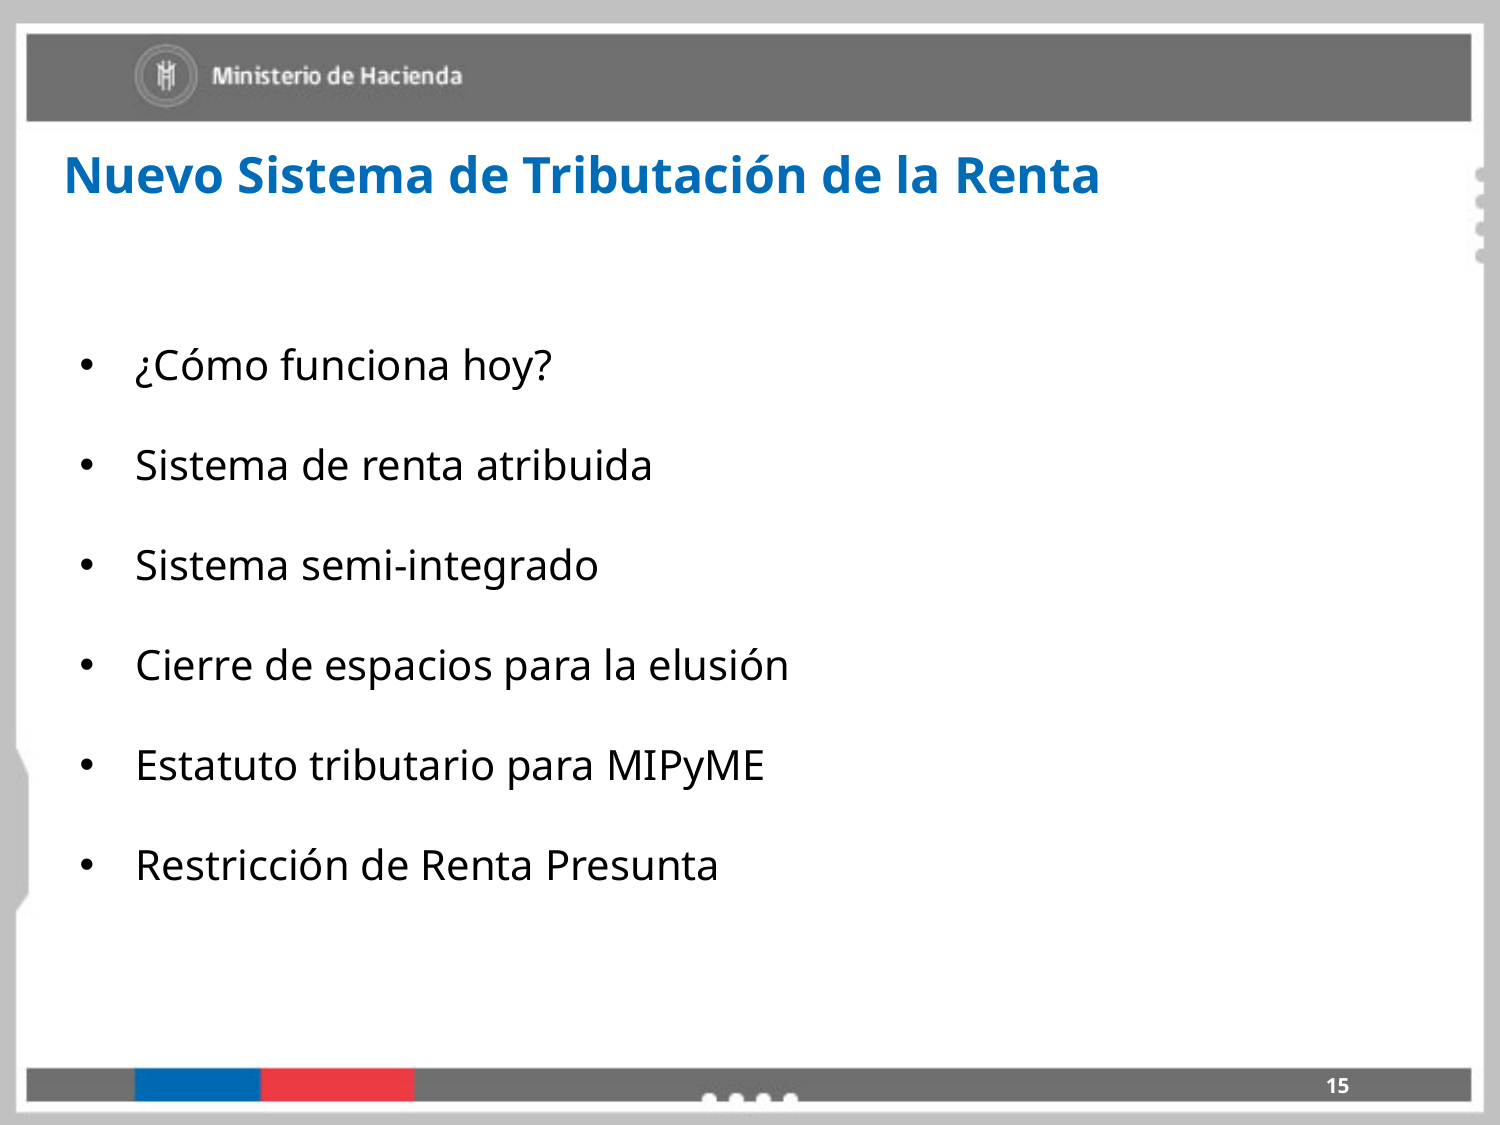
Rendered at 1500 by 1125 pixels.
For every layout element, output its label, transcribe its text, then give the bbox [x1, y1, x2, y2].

picture [0, 0, 1500, 1125]
list ¿Cómo funciona hoy? Sistema de renta atribuida Sistema semi-integrado Cierre de espacios para la elusión Estatuto tributario para MIPyME Restricción de Renta Presunta [64, 243, 1447, 1083]
text_box Nuevo Sistema de Tributación de la Renta [48, 113, 1471, 243]
slide_number 15 [1014, 1070, 1365, 1103]
